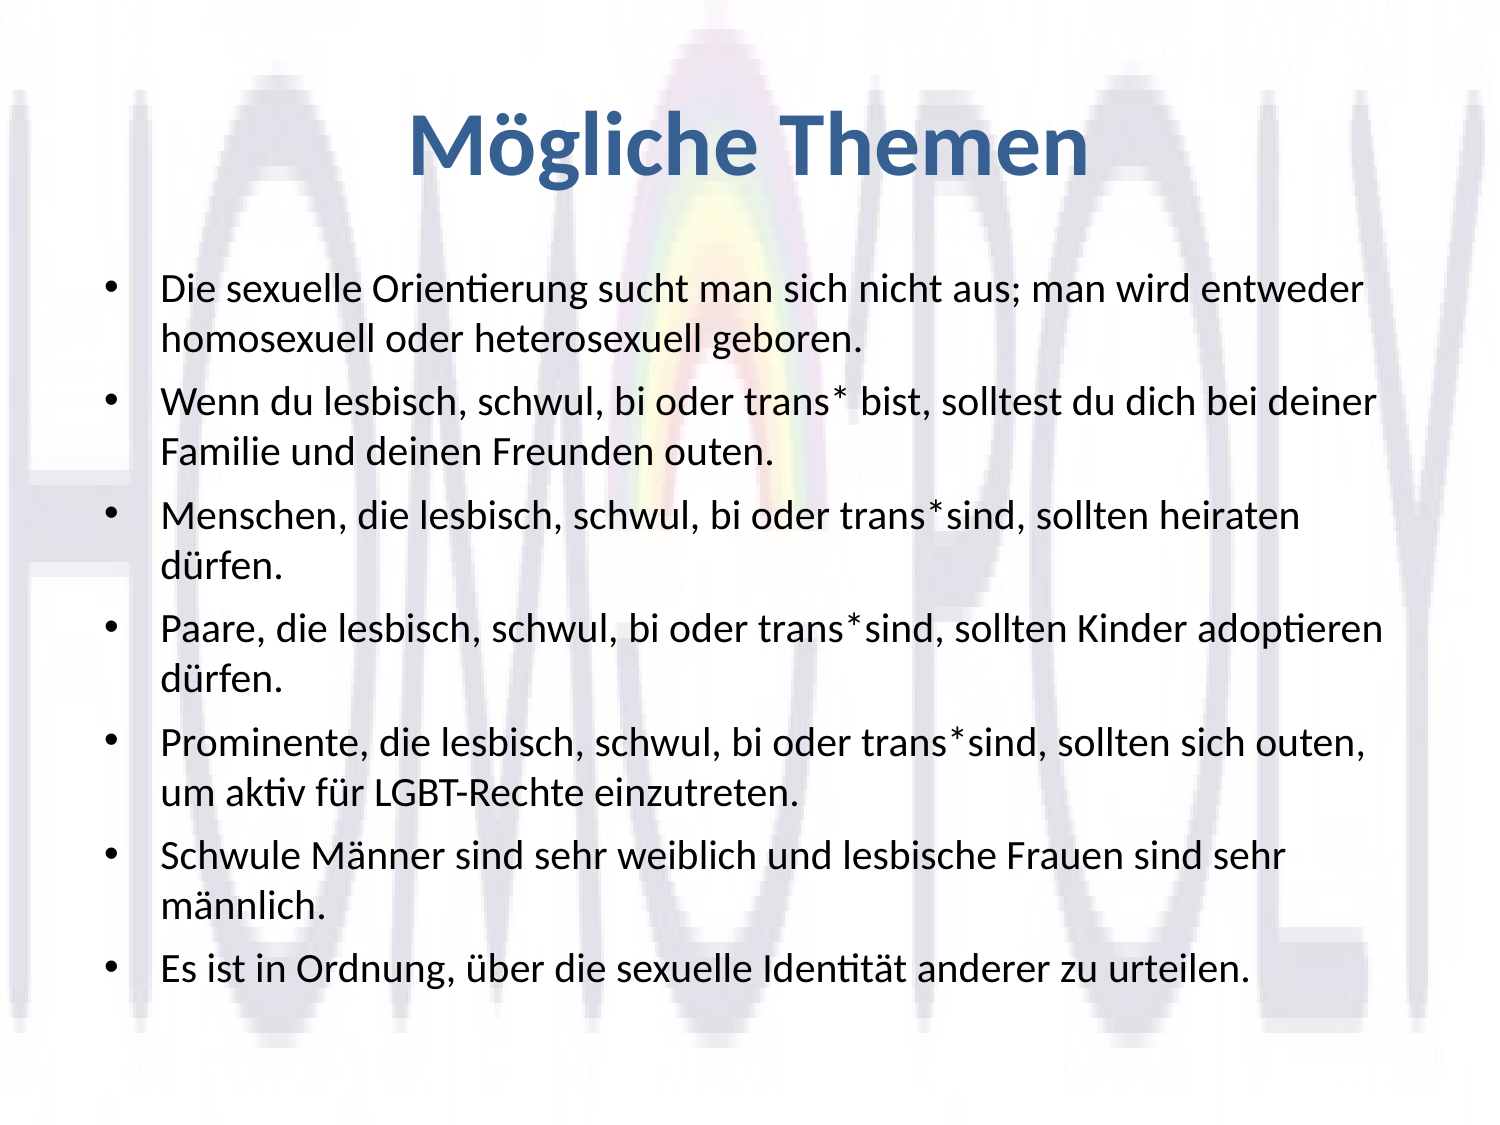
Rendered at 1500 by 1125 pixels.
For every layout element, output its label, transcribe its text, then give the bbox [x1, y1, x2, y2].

title Mögliche Themen [75, 45, 1425, 233]
list Die sexuelle Orientierung sucht man sich nicht aus; man wird entweder homosexuell oder heterosexuell geboren. Wenn du lesbisch, schwul, bi oder trans* bist, solltest du dich bei deiner Familie und deinen Freunden outen. Menschen, die lesbisch, schwul, bi oder trans*sind, sollten heiraten dürfen. Paare, die lesbisch, schwul, bi oder trans*sind, sollten Kinder adoptieren dürfen. Prominente, die lesbisch, schwul, bi oder trans*sind, sollten sich outen, um aktiv für LGBT-Rechte einzutreten. Schwule Männer sind sehr weiblich und lesbische Frauen sind sehr männlich. Es ist in Ordnung, über die sexuelle Identität anderer zu urteilen. [89, 253, 1440, 921]
